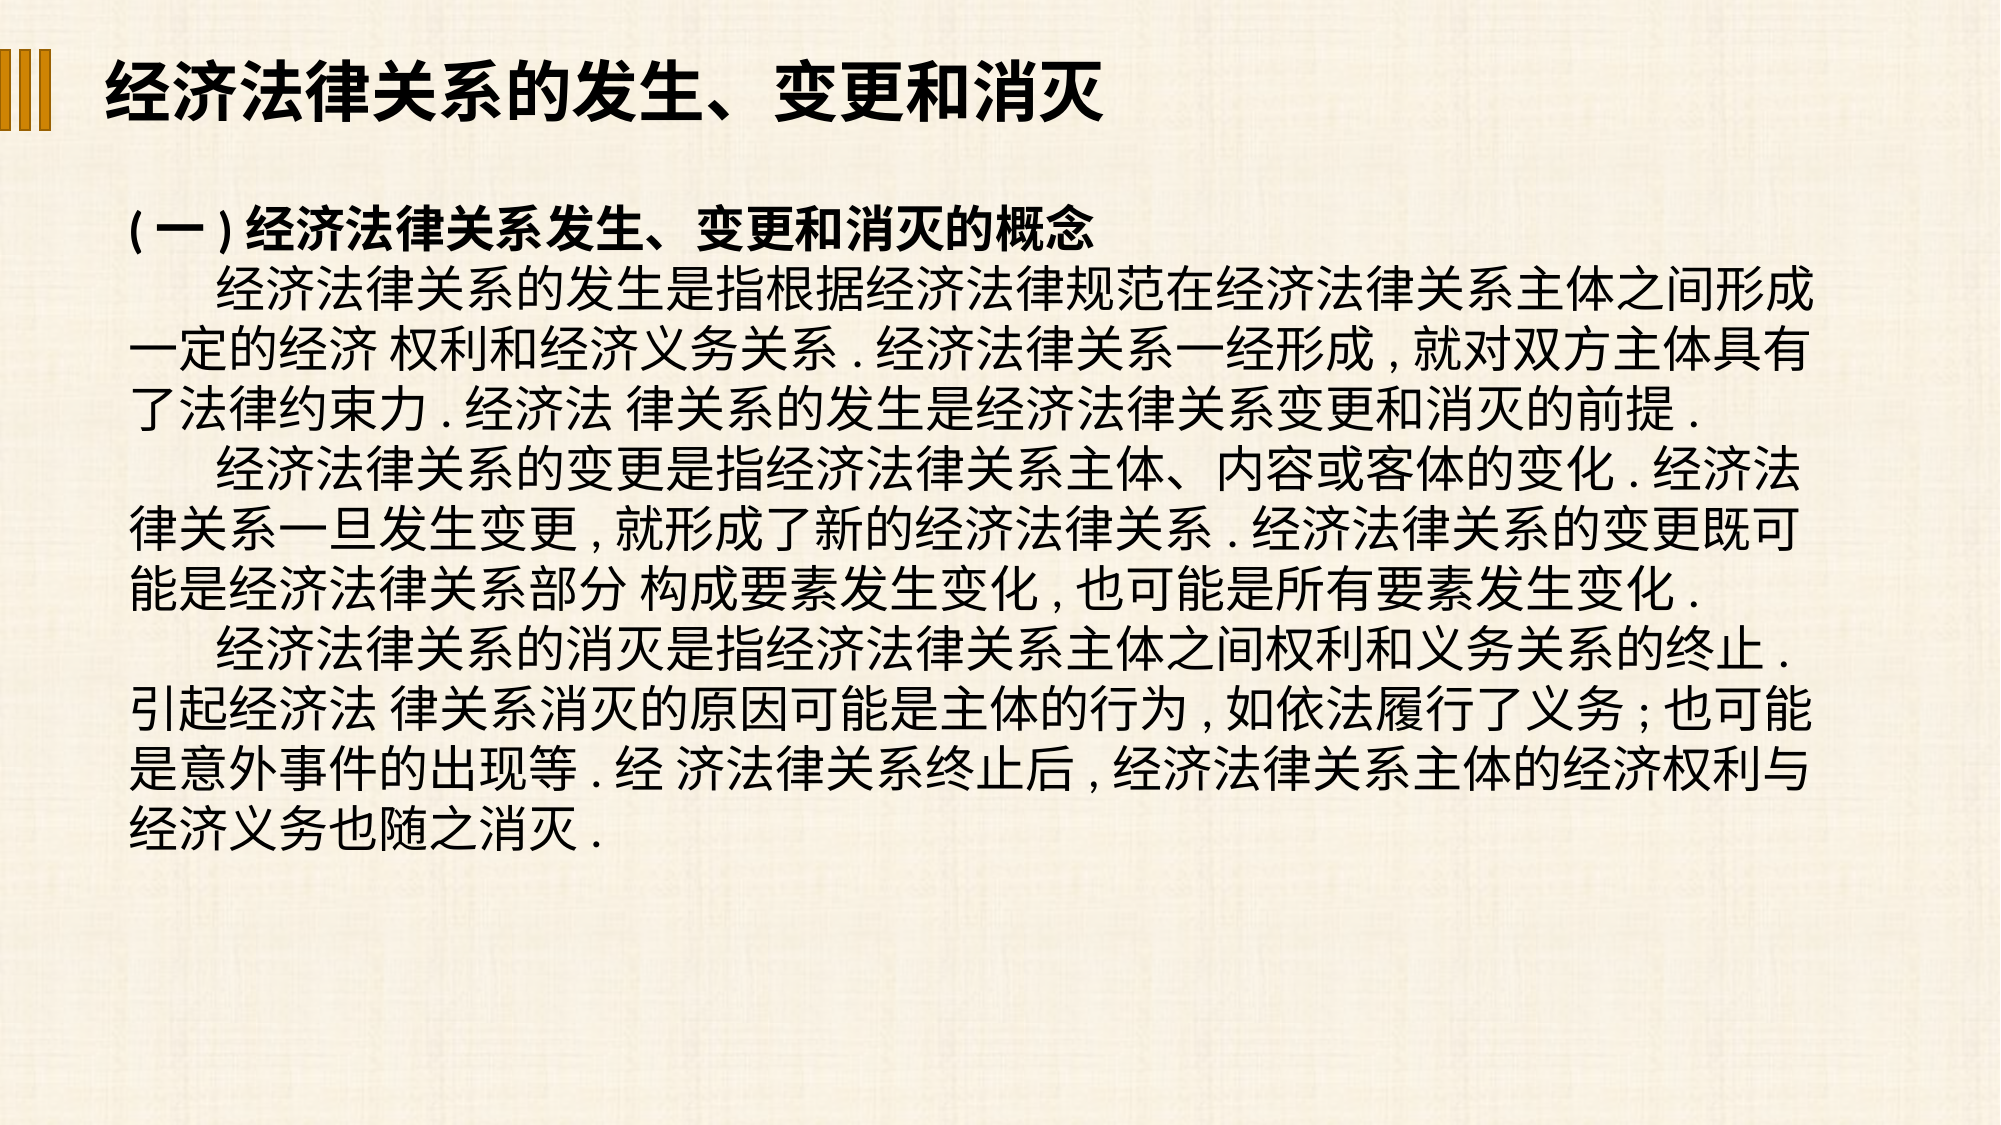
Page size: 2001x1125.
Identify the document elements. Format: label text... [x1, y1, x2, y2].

text_box 经济法律关系的发生、变更和消灭 [89, 41, 1287, 137]
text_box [0, 49, 50, 131]
text_box (一)经济法律关系发生、变更和消灭的概念 经济法律关系的发生是指根据经济法律规范在经济法律关系主体之间形成一定的经济 权利和经济义务关系.经济法律关系一经形成,就对双方主体具有了法律约束力.经济法 律关系的发生是经济法律关系变更和消灭的前提. 经济法律关系的变更是指经济法律关系主体、内容或客体的变化.经济法律关系一旦发生变更,就形成了新的经济法律关系.经济法律关系的变更既可能是经济法律关系部分 构成要素发生变化,也可能是所有要素发生变化. 经济法律关系的消灭是指经济法律关系主体之间权利和义务关系的终止.引起经济法 律关系消灭的原因可能是主体的行为,如依法履行了义务;也可能是意外事件的出现等.经 济法律关系终止后,经济法律关系主体的经济权利与经济义务也随之消灭. [113, 190, 1857, 865]
